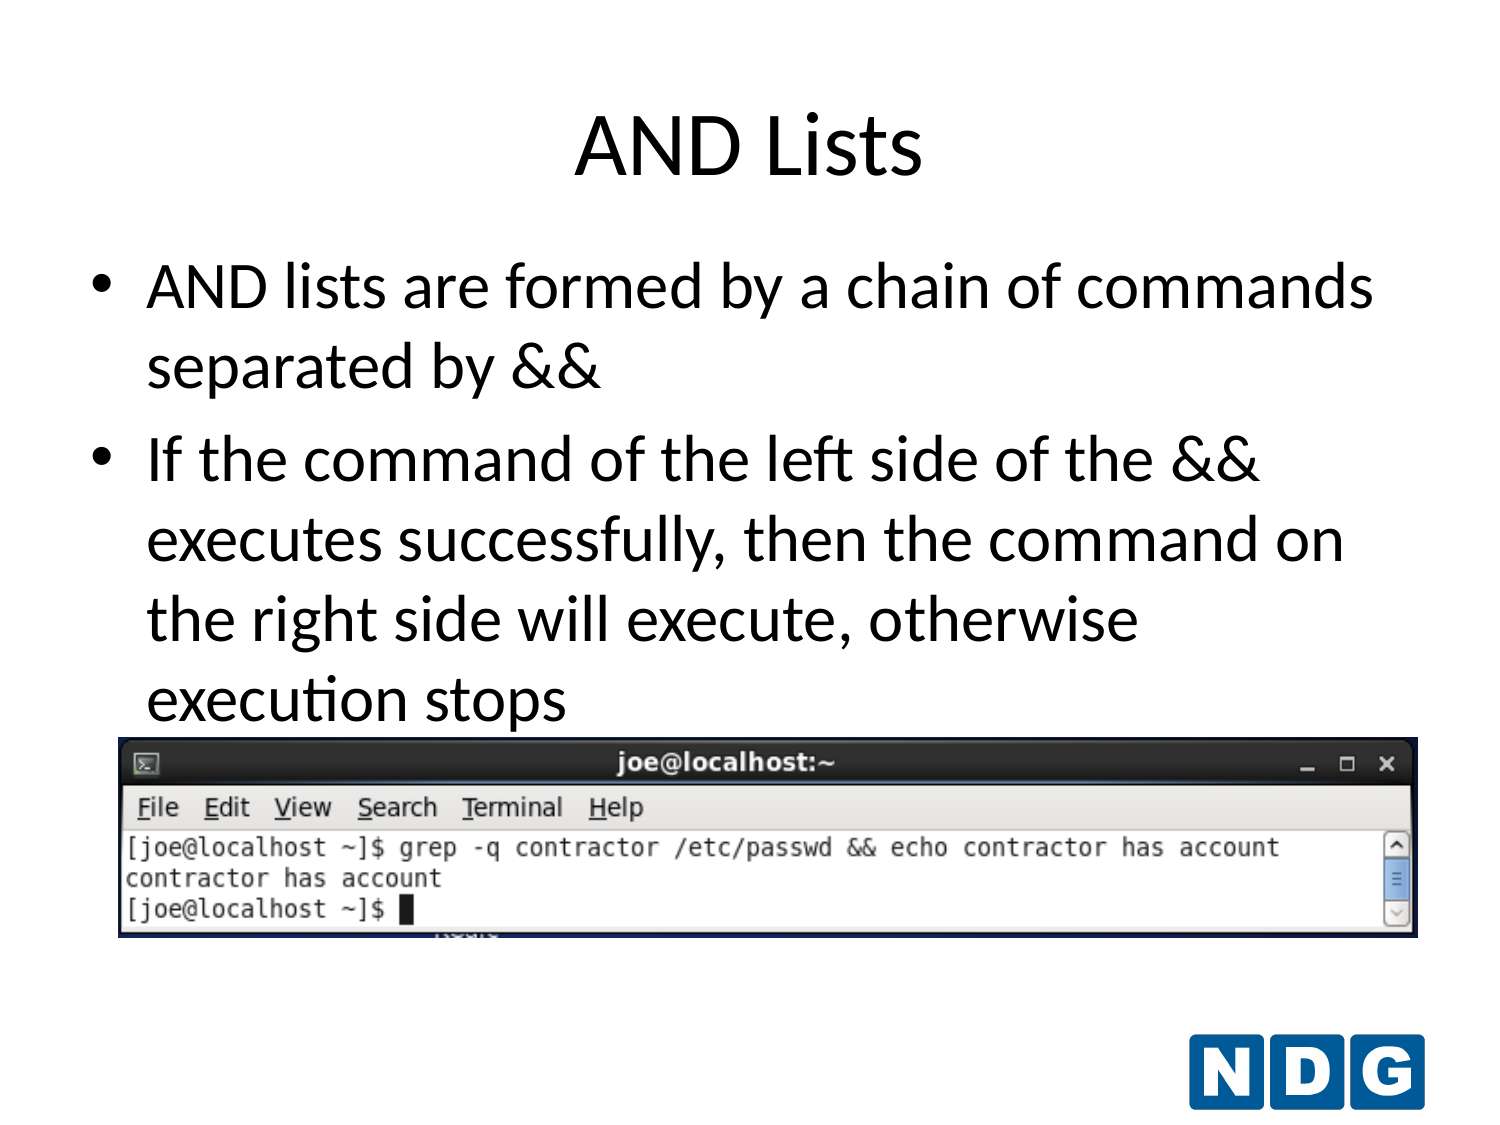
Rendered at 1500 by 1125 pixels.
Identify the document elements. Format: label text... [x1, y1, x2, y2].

picture [1189, 1034, 1425, 1110]
list AND lists are formed by a chain of commands separated by && If the command of the left side of the && executes successfully, then the command on the right side will execute, otherwise execution stops [74, 234, 1426, 978]
title AND Lists [74, 44, 1426, 233]
picture [117, 737, 1418, 939]
